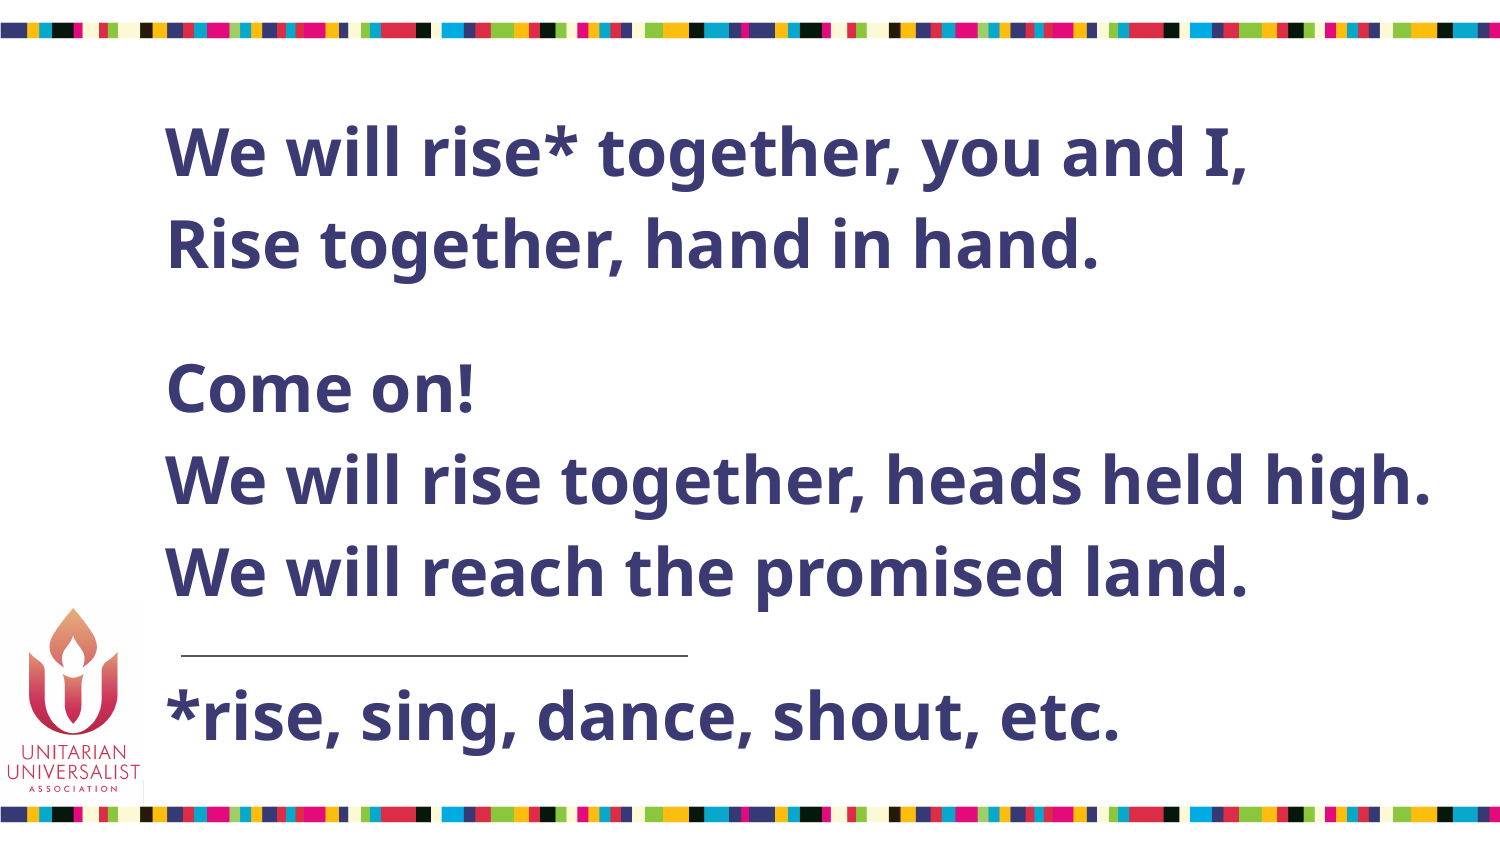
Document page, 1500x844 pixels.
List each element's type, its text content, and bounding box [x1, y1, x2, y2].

picture [0, 22, 1500, 40]
picture [0, 600, 1500, 824]
text_box We will rise* together, you and I, Rise together, hand in hand. Come on! We will rise together, heads held high. We will reach the promised land. *rise, sing, dance, shout, etc. [150, 82, 1476, 769]
